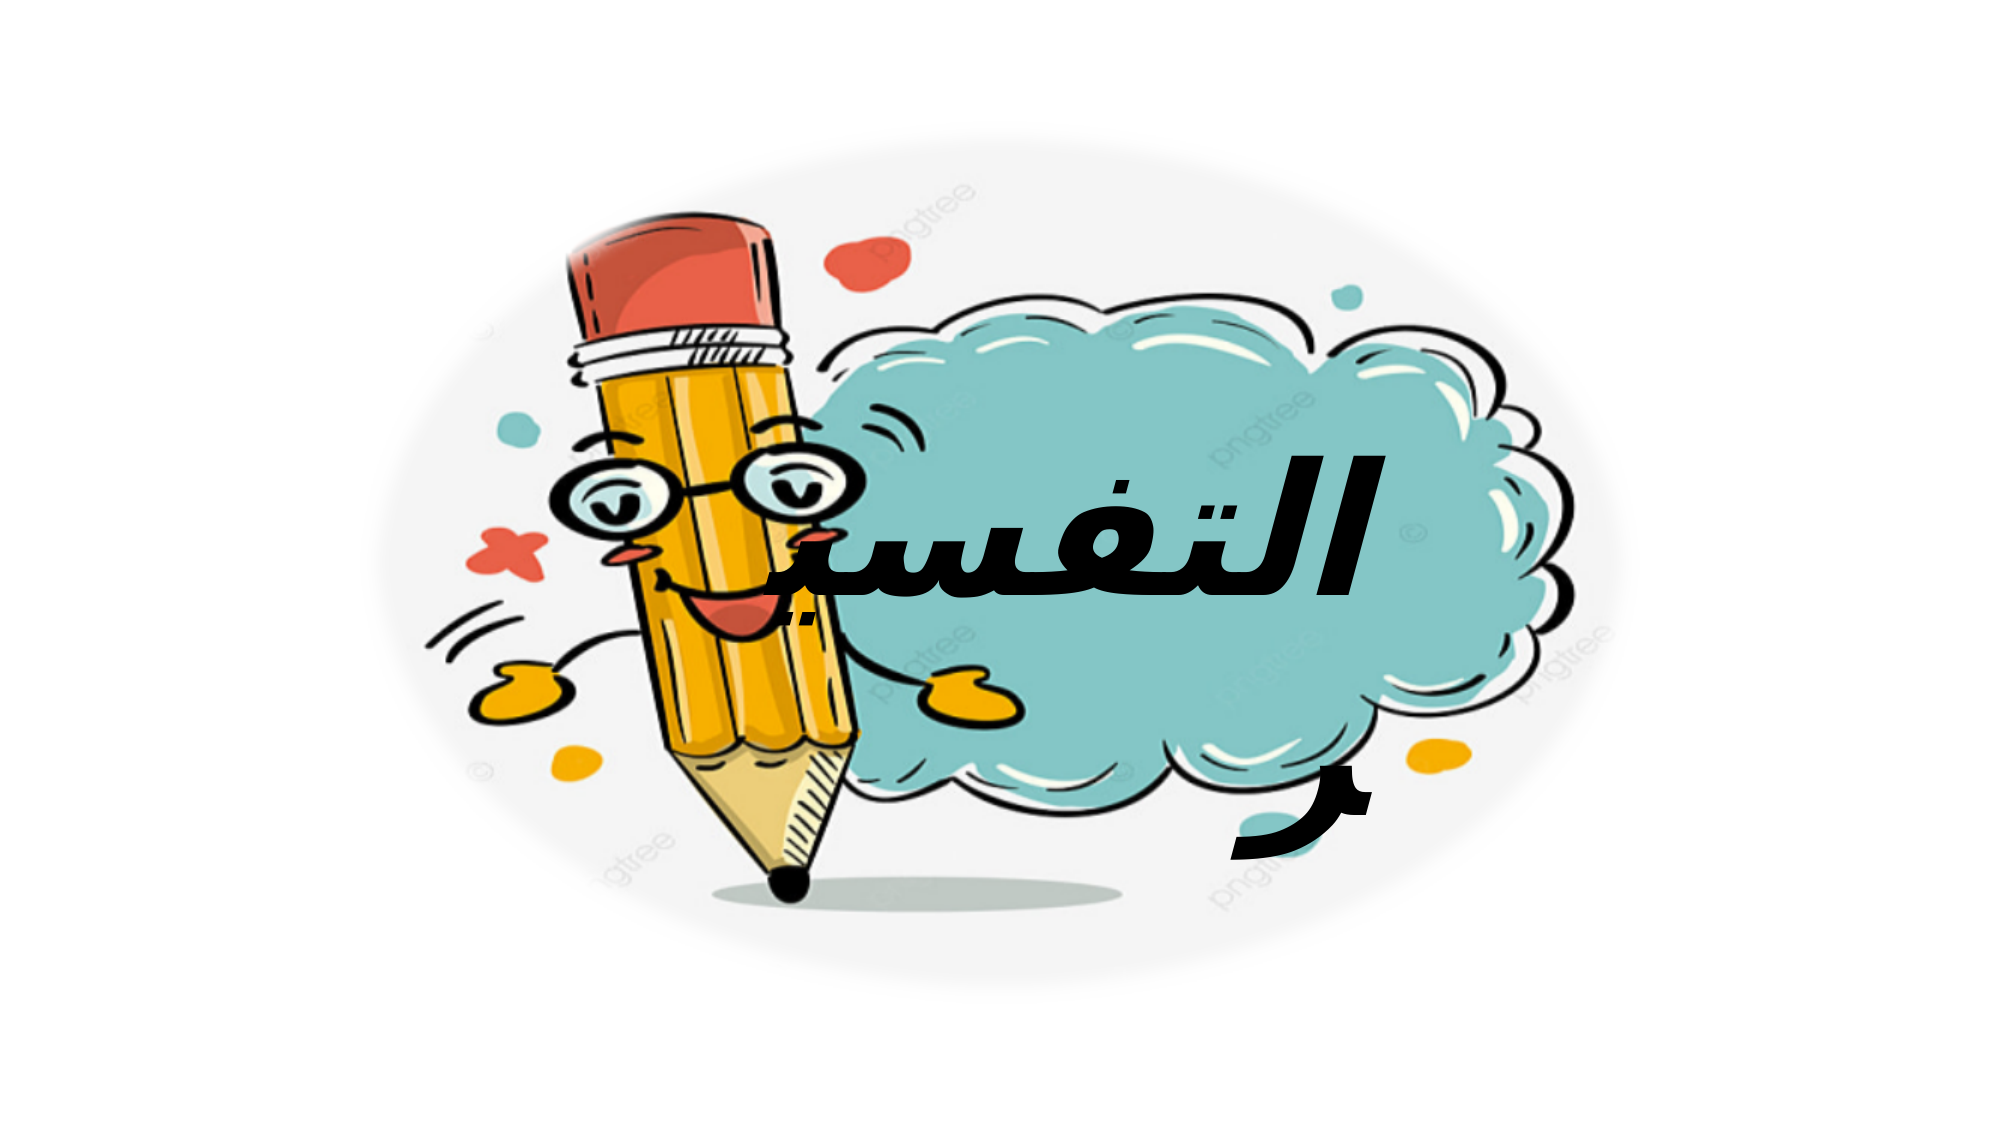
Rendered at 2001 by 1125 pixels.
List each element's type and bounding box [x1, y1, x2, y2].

list [360, 121, 1640, 1004]
